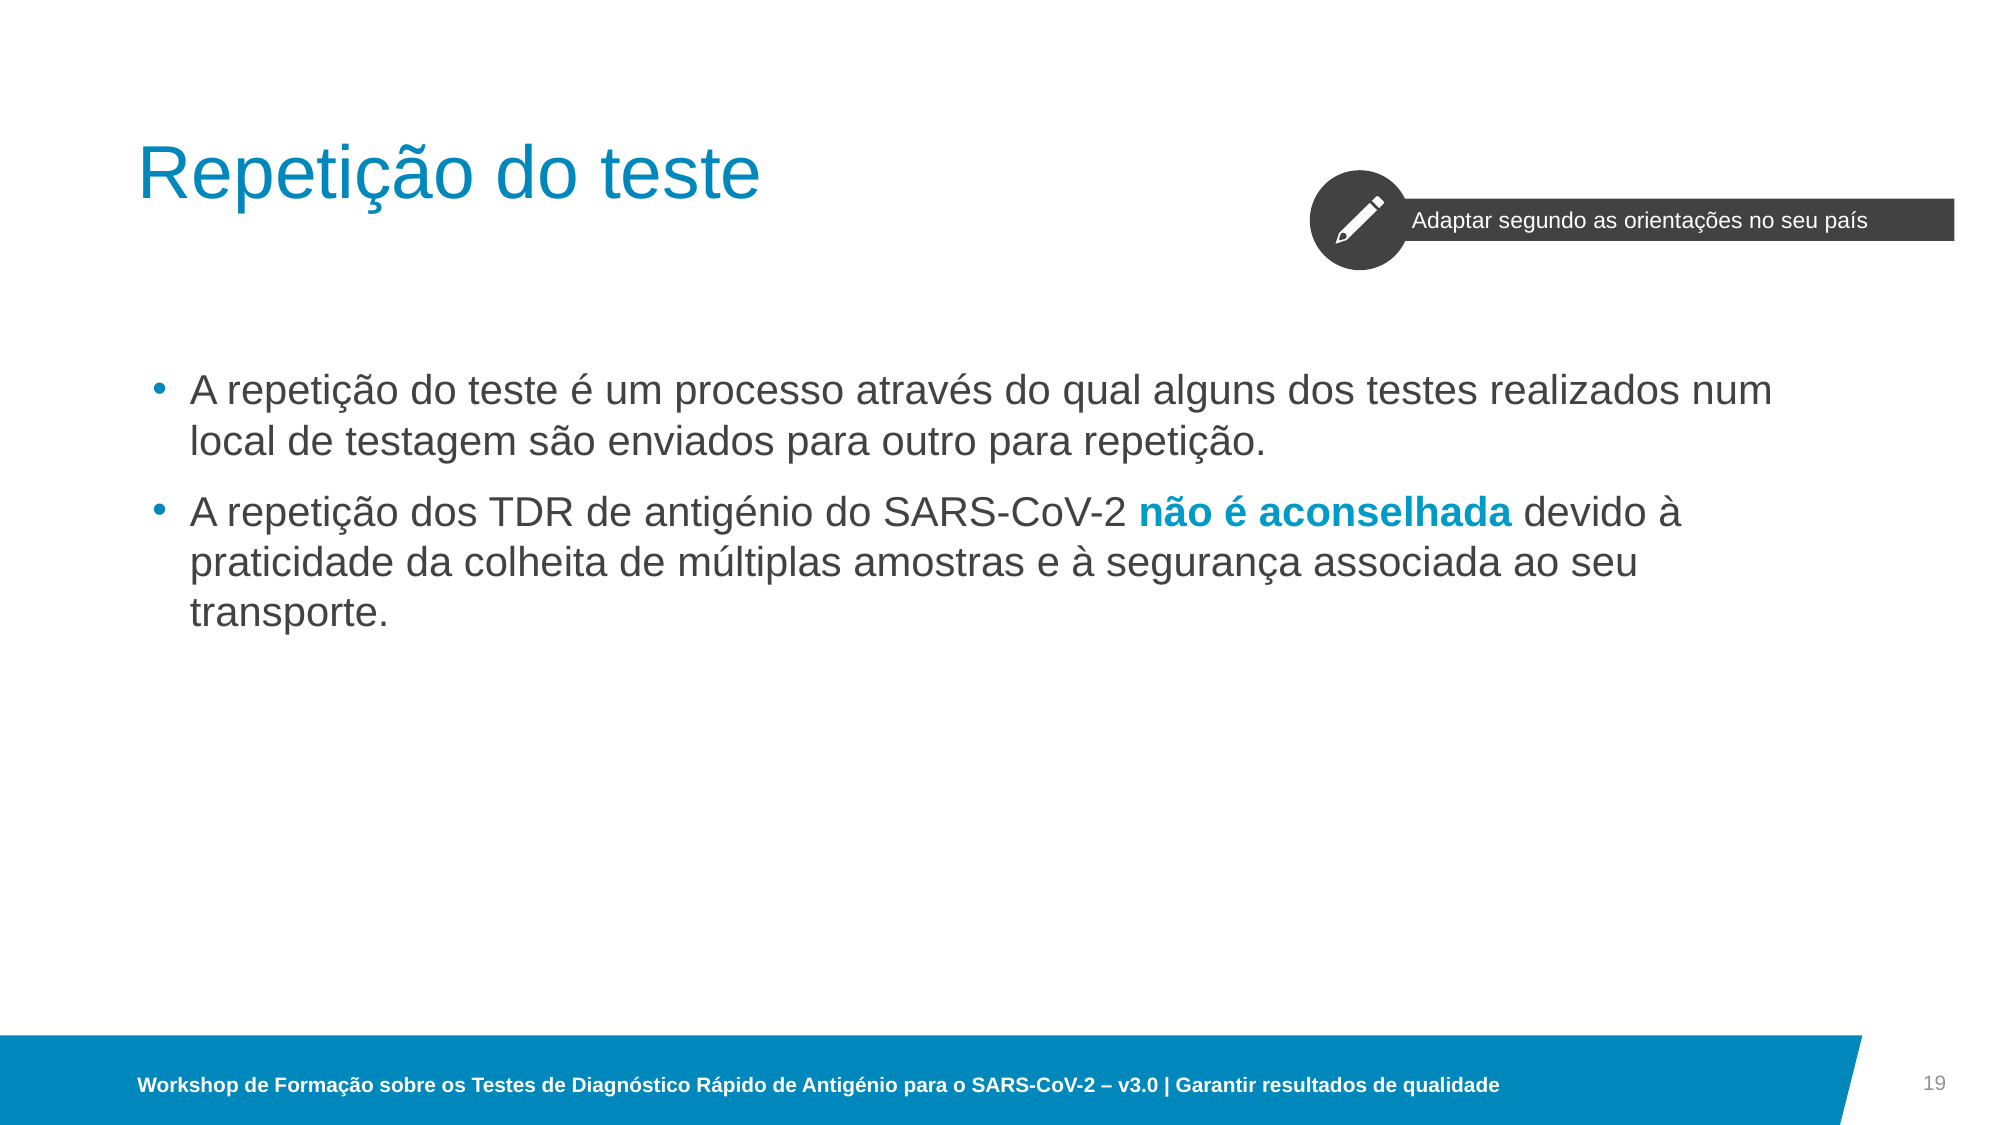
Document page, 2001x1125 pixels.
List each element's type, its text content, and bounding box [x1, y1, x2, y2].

footer Workshop de Formação sobre os Testes de Diagnóstico Rápido de Antigénio para o SARS-CoV-2 – v3.0 | Garantir resultados de qualidade [137, 1042, 1642, 1125]
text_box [1310, 171, 1955, 270]
slide_number 19 [1862, 1035, 1947, 1125]
title Repetição do teste [137, 59, 1863, 215]
list A repetição do teste é um processo através do qual alguns dos testes realizados num local de testagem são enviados para outro para repetição. A repetição dos TDR de antigénio do SARS-CoV-2 não é aconselhada devido à praticidade da colheita de múltiplas amostras e à segurança associada ao seu transporte. [137, 284, 1863, 1014]
